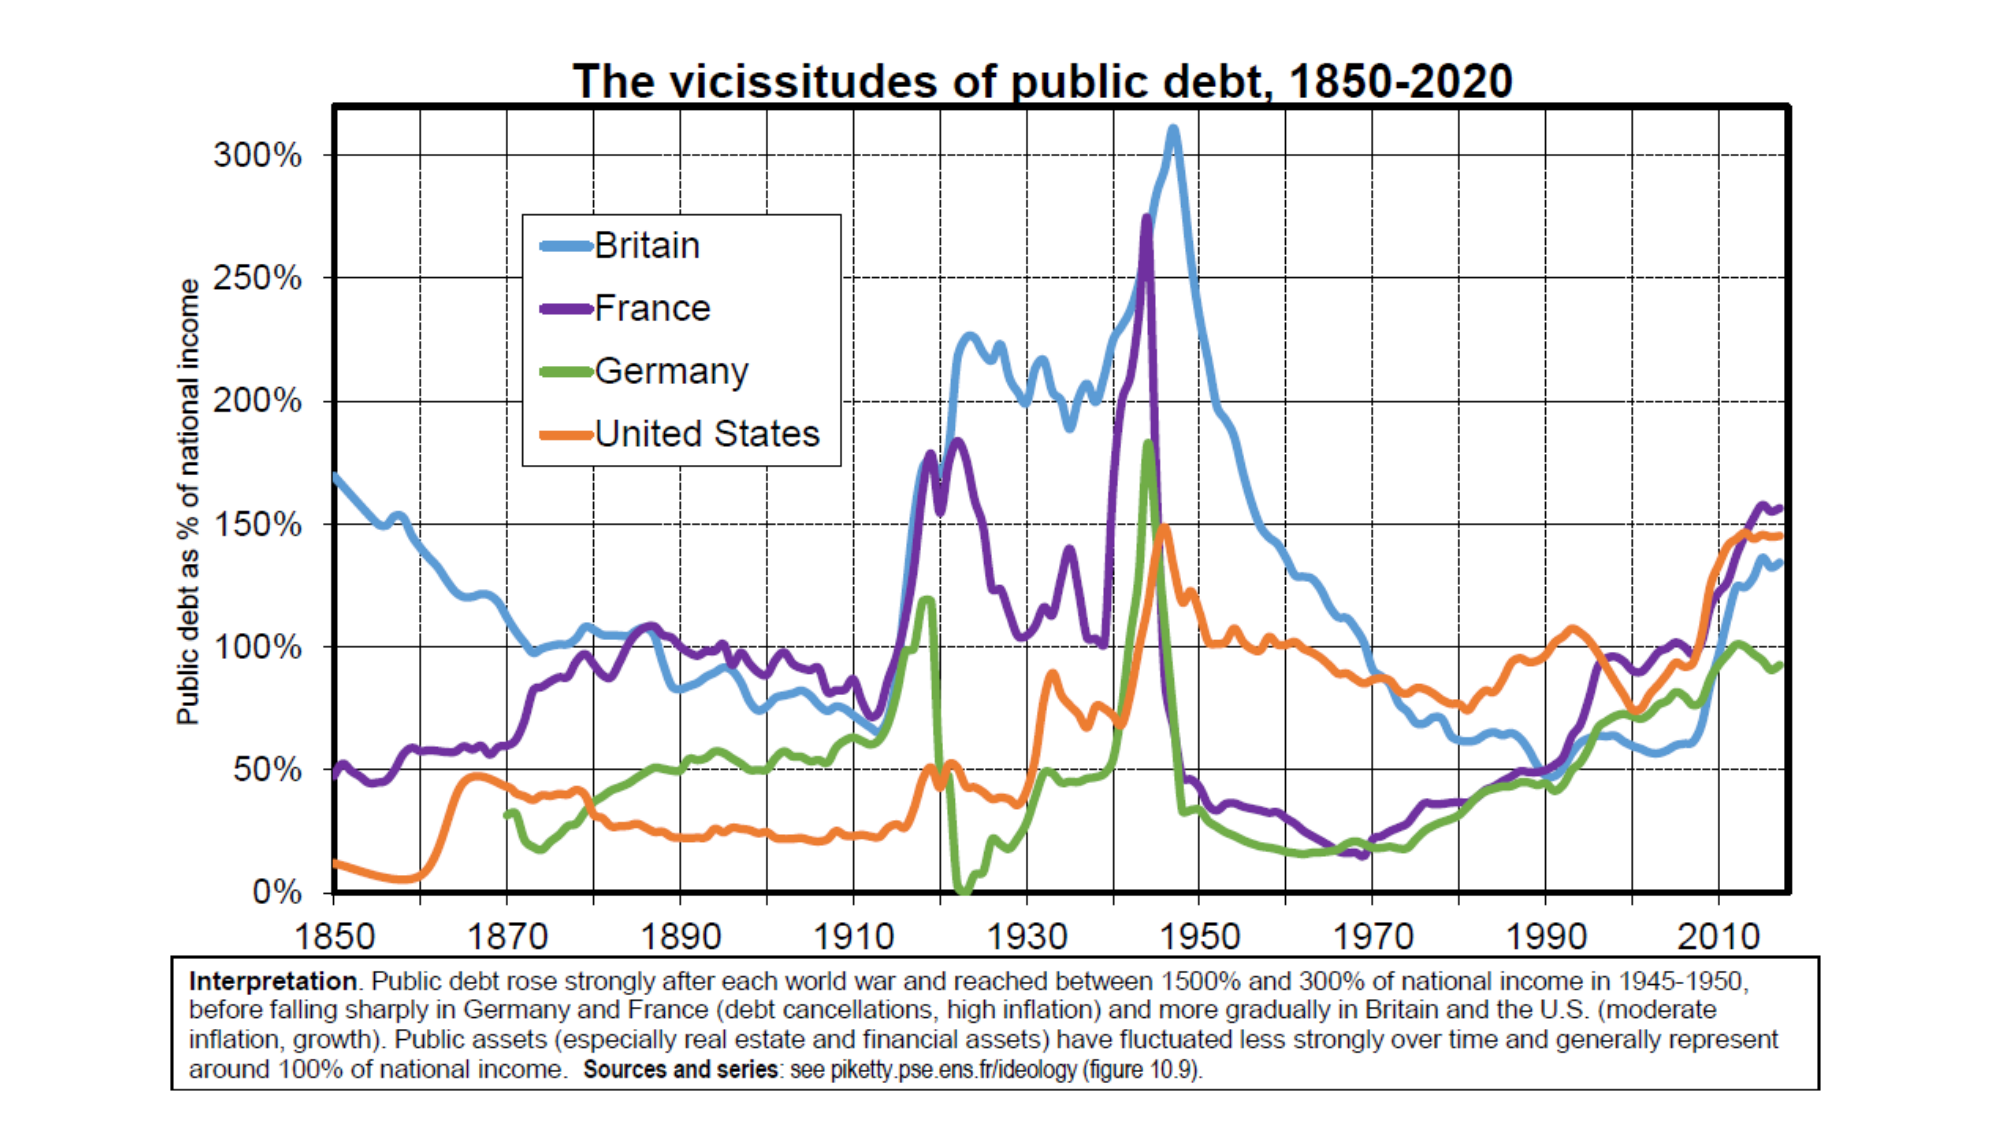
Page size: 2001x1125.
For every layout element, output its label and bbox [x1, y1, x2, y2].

picture [136, 0, 1864, 1125]
